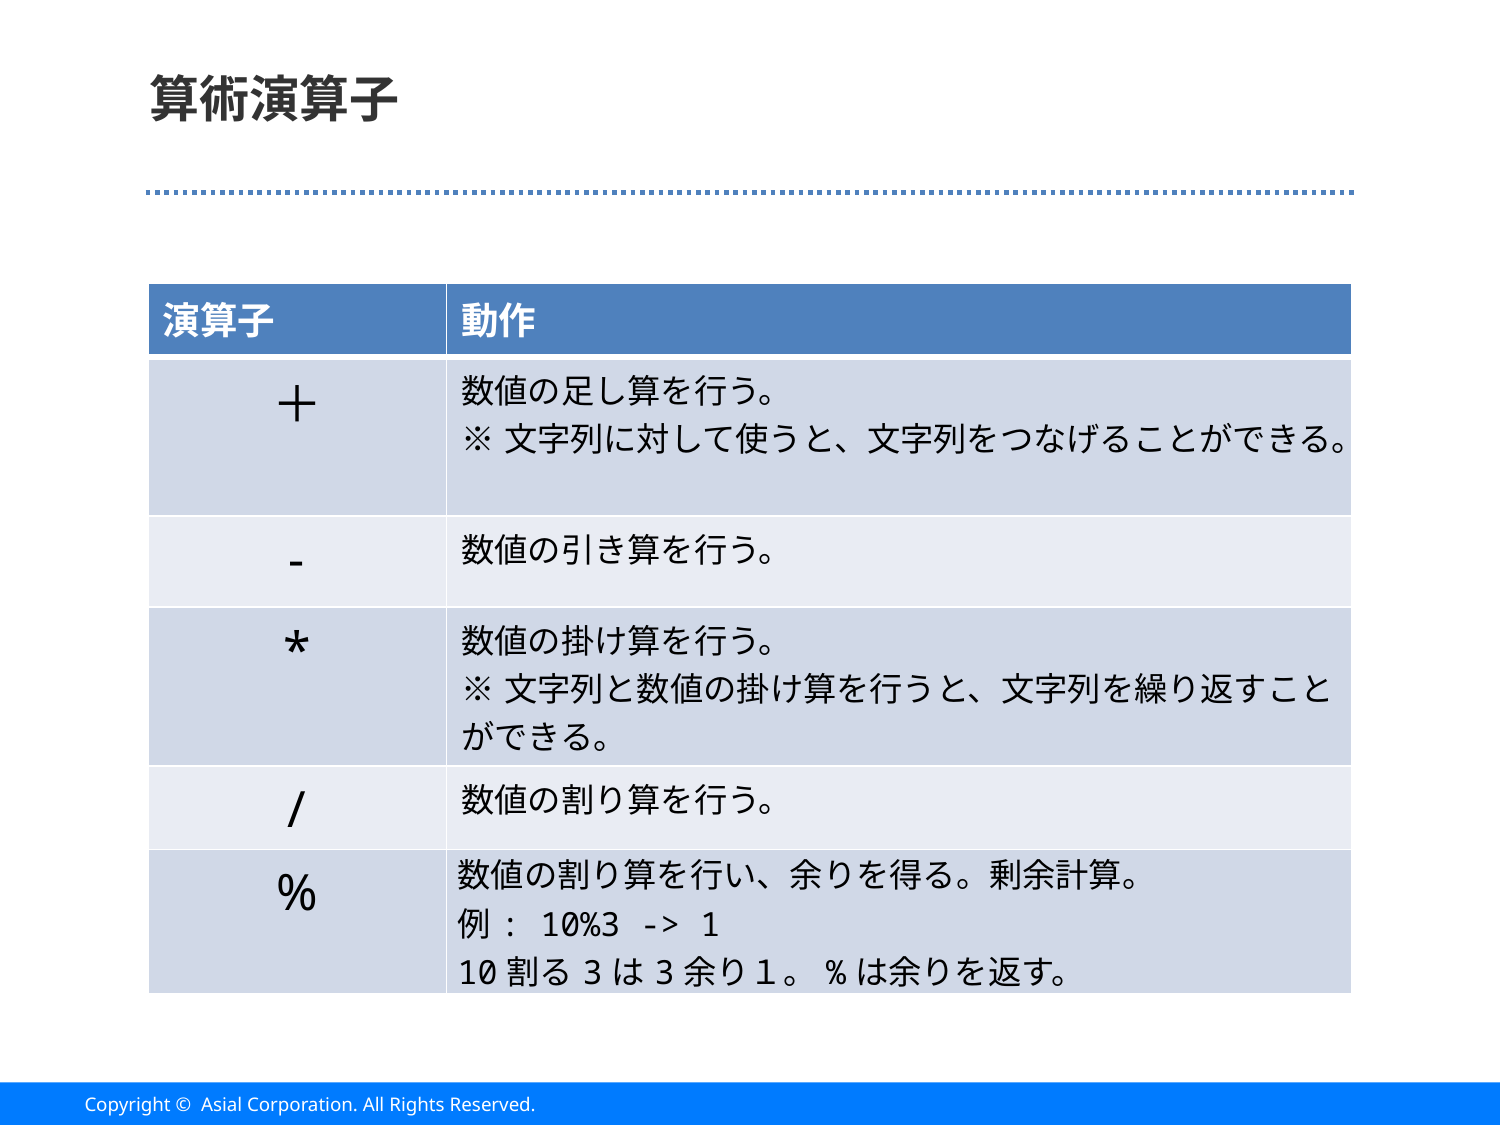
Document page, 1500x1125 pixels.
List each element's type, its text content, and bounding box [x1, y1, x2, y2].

table_cell 数値の割り算を行う。 [447, 767, 1351, 849]
table_cell - [149, 517, 446, 606]
table_cell 数値の掛け算を行う。 ※文字列と数値の掛け算を行うと、文字列を繰り返すことができる。 [447, 608, 1351, 765]
table_cell ＋ [149, 360, 446, 515]
table_header 演算子 [149, 284, 446, 354]
table_cell 数値の足し算を行う。 ※文字列に対して使うと、文字列をつなげることができる。 [447, 360, 1351, 515]
table_cell 数値の引き算を行う。 [447, 517, 1351, 606]
table_cell * [149, 608, 446, 765]
table_cell 数値の割り算を行い、余りを得る。剰余計算。 例: 10%3 -> 1 10割る3は3余り１。%は余りを返す。 [447, 850, 1351, 993]
table_cell % [149, 850, 446, 993]
table_header 動作 [447, 284, 1351, 354]
table_cell / [149, 767, 446, 849]
title 算術演算子 [134, 0, 1340, 195]
